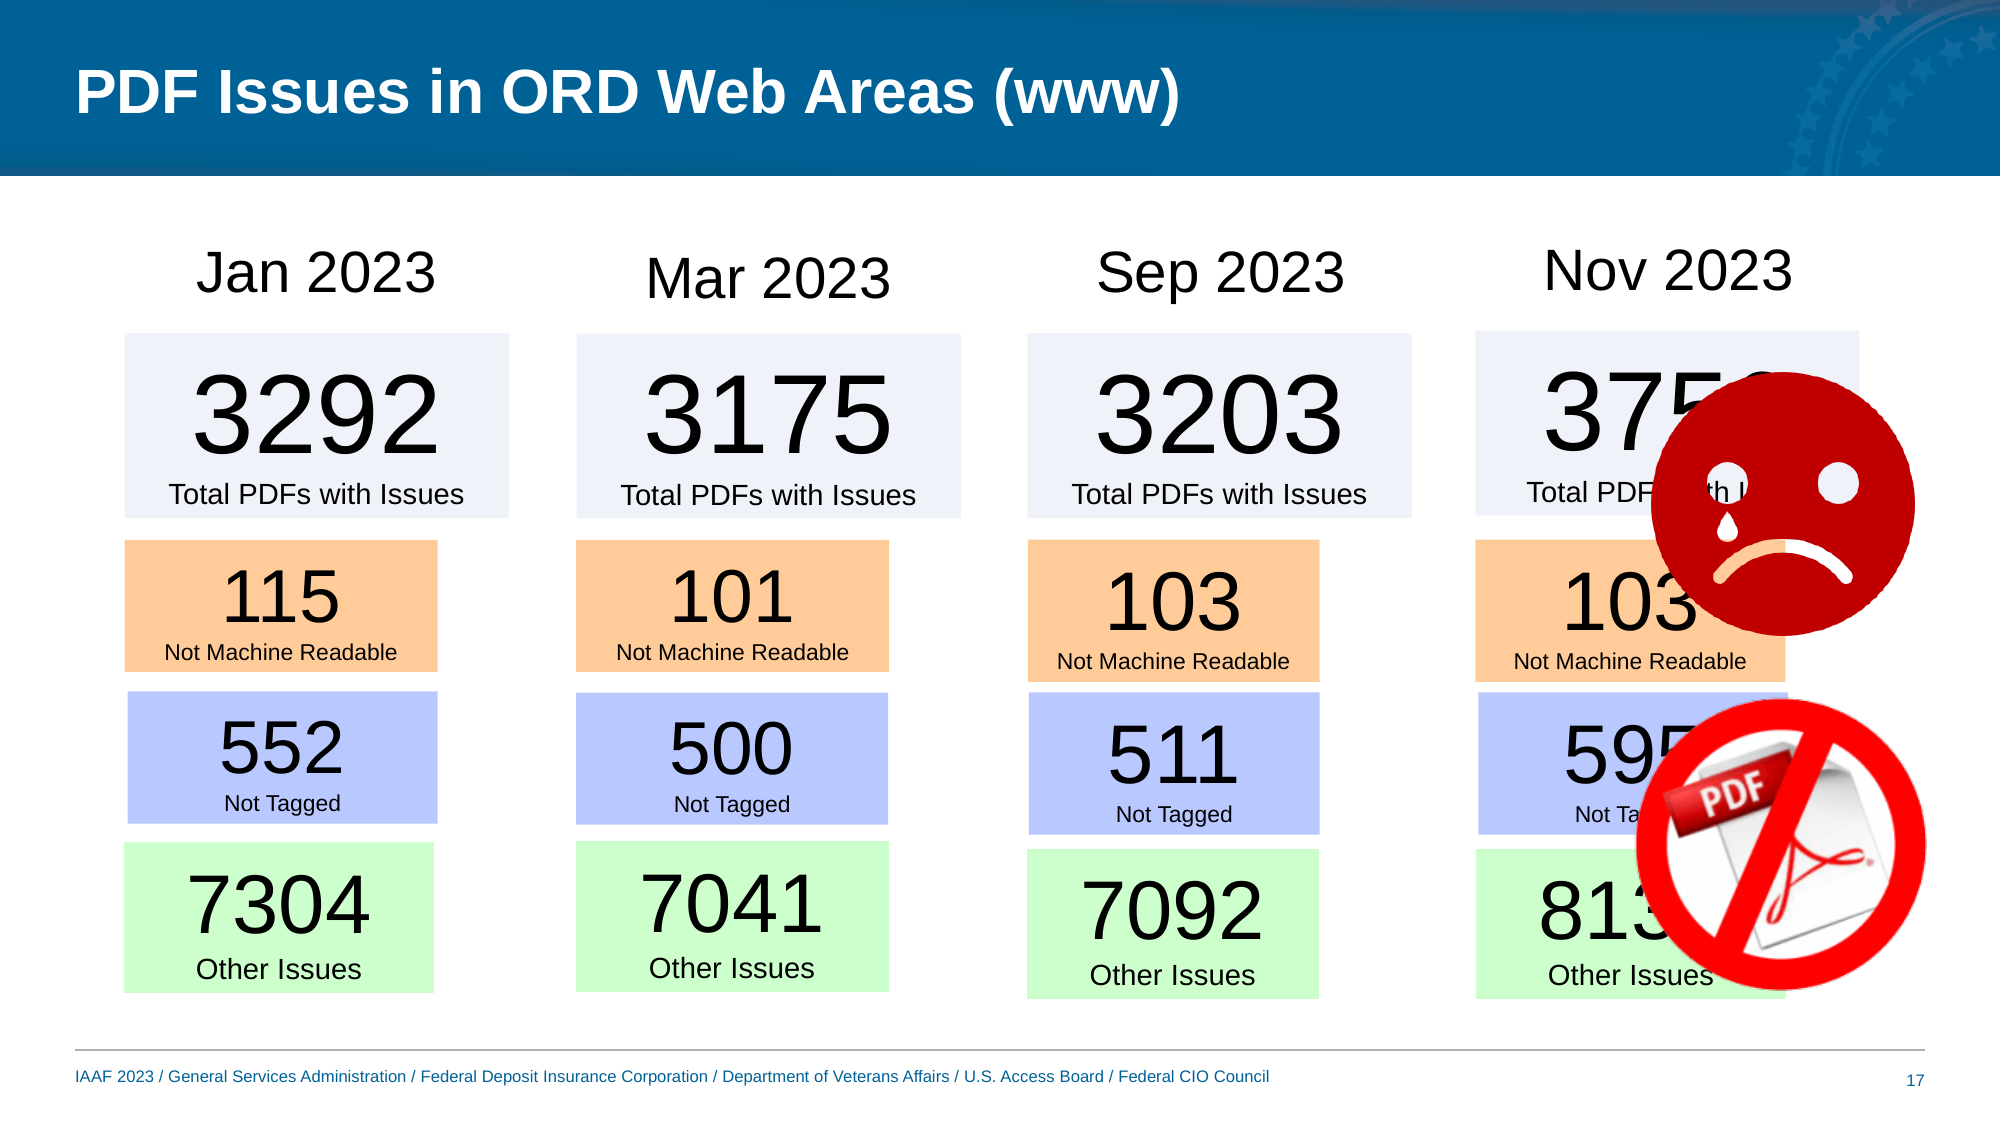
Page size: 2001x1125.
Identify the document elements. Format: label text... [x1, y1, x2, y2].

picture [0, 168, 666, 176]
picture [0, 0, 2000, 176]
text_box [575, 232, 962, 994]
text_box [1027, 226, 1414, 1001]
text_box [1616, 337, 1949, 1001]
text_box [124, 226, 510, 995]
title PDF Issues in ORD Web Areas (www) [75, 52, 1800, 128]
slide_number 17 [1837, 1065, 1925, 1095]
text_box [1475, 224, 1862, 1001]
